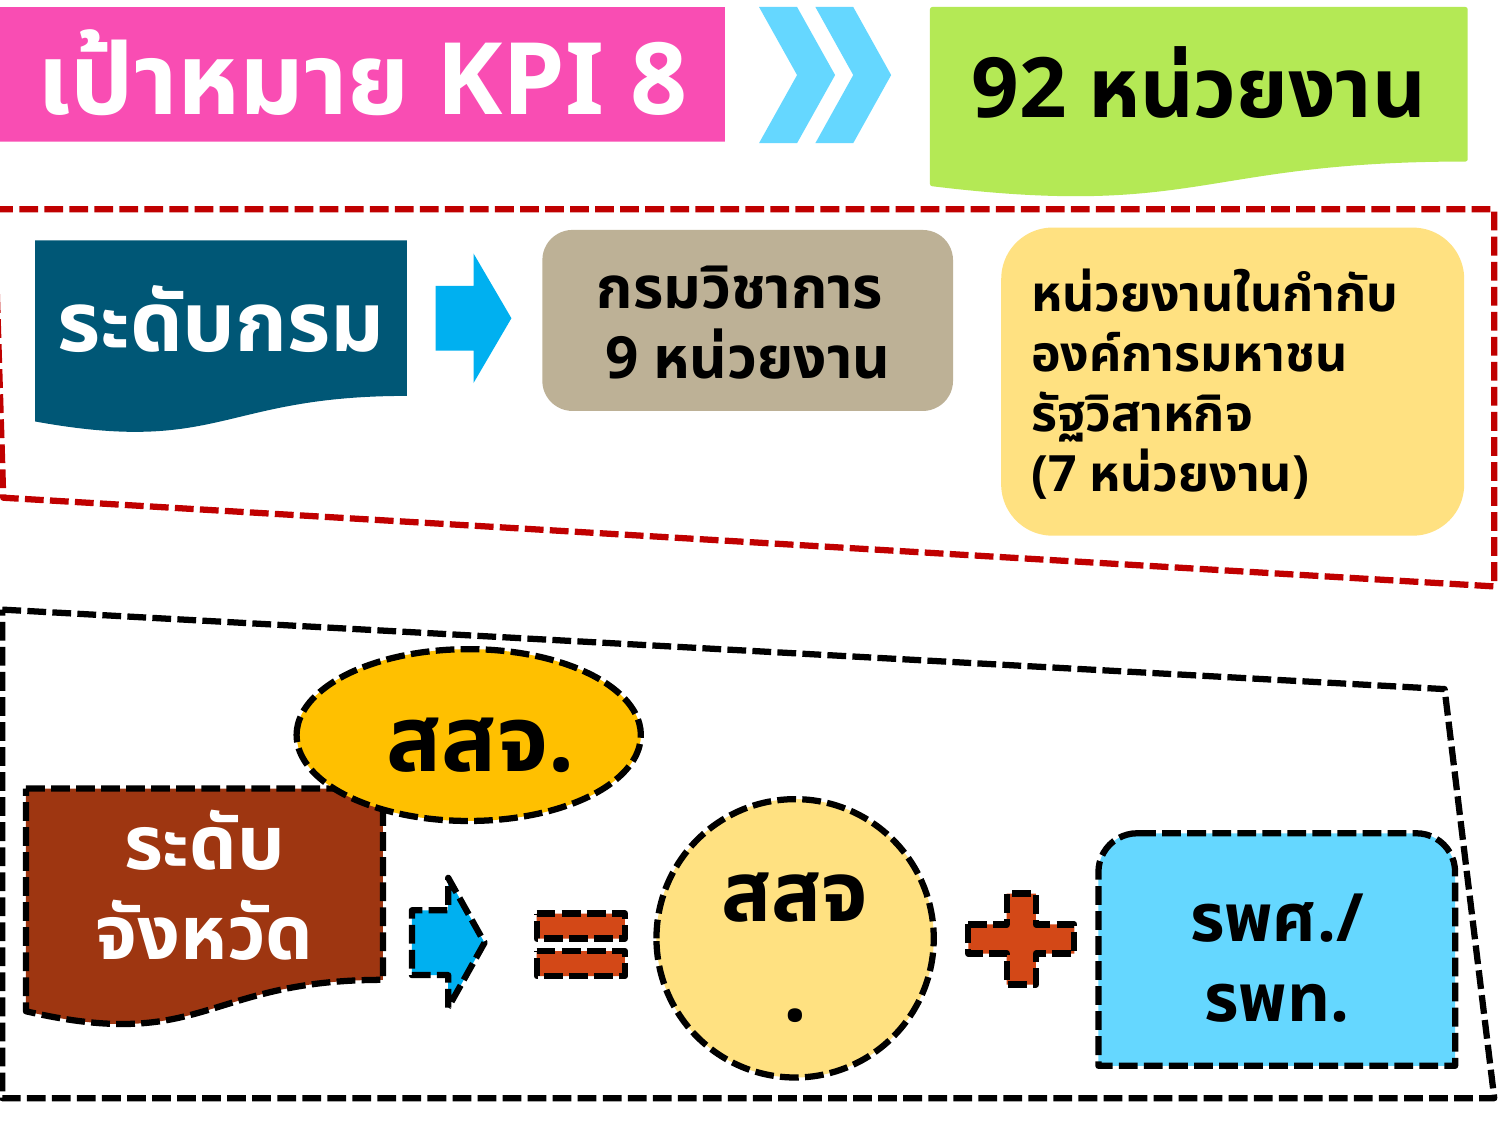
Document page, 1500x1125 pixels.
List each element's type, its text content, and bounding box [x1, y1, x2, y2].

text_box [25, 648, 1456, 1078]
text_box [813, 4, 894, 146]
text_box [0, 607, 1497, 1101]
text_box 92 หน่วยงาน [929, 6, 1468, 197]
text_box [0, 207, 1497, 589]
text_box [756, 4, 838, 146]
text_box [34, 227, 1465, 537]
text_box เป้าหมาย KPI 8 [0, 7, 725, 142]
